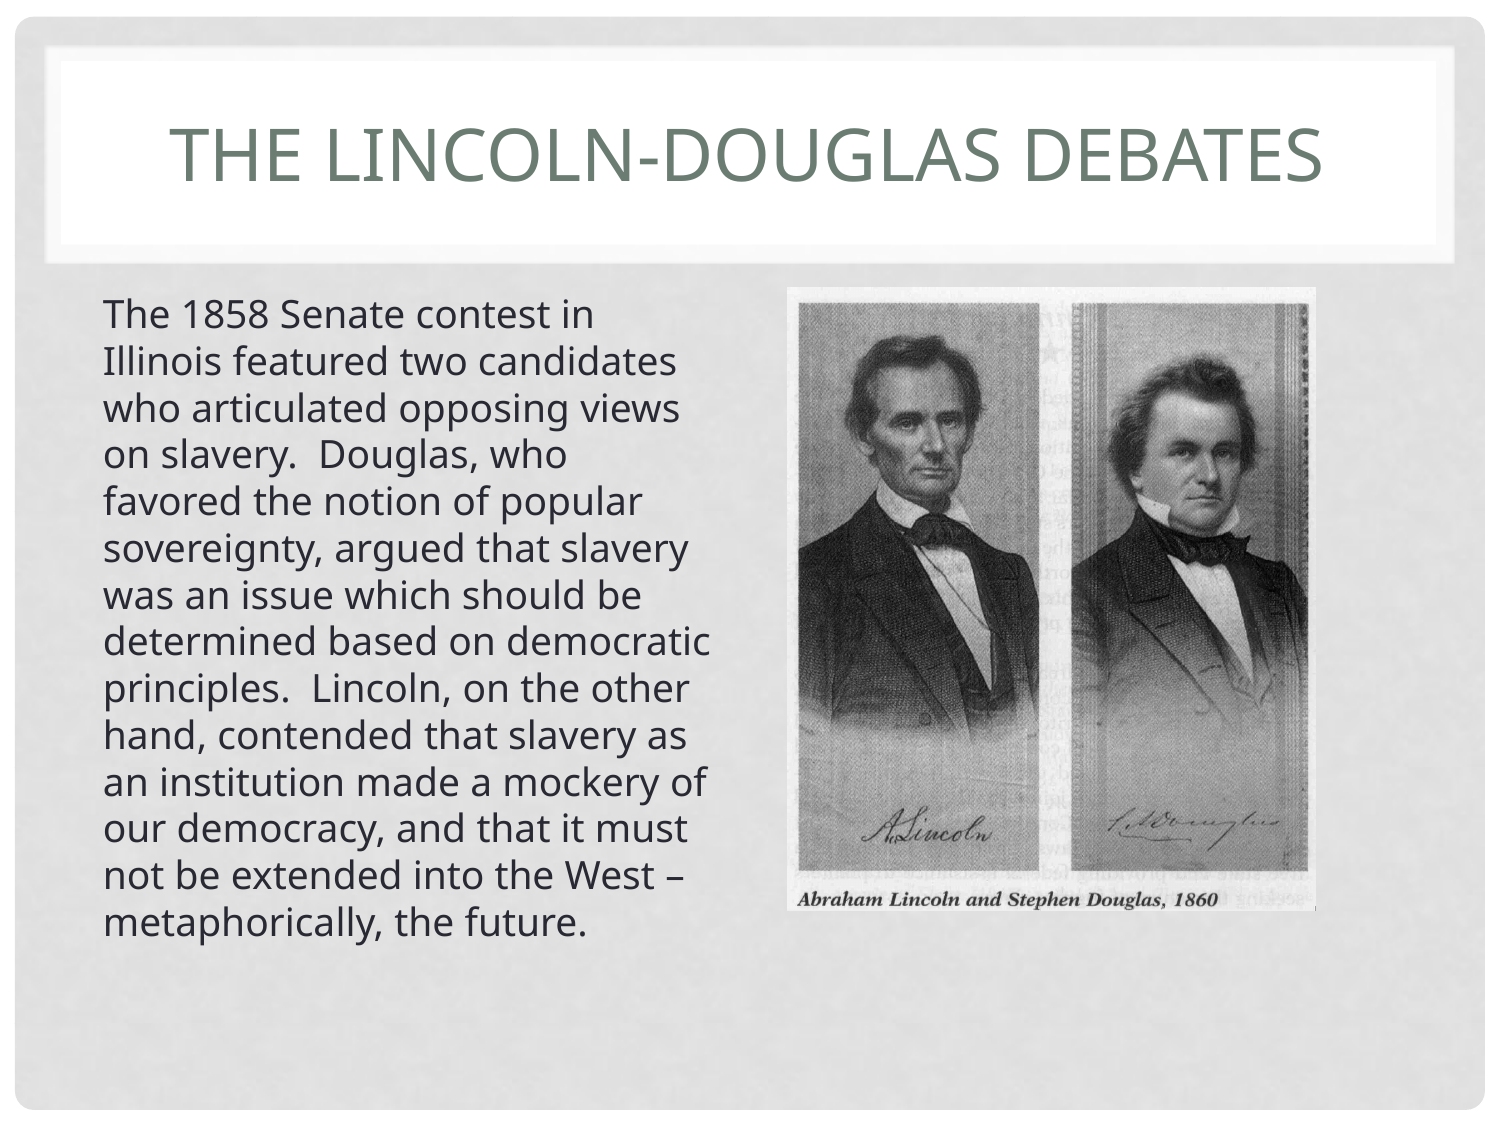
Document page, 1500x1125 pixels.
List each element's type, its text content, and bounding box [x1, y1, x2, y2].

title The Lincoln-Douglas Debates [69, 66, 1425, 238]
list The 1858 Senate contest in Illinois featured two candidates who articulated opposing views on slavery. Douglas, who favored the notion of popular sovereignty, argued that slavery was an issue which should be determined based on democratic principles. Lincoln, on the other hand, contended that slavery as an institution made a mockery of our democracy, and that it must not be extended into the West – metaphorically, the future. [69, 281, 733, 1005]
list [787, 287, 1317, 912]
